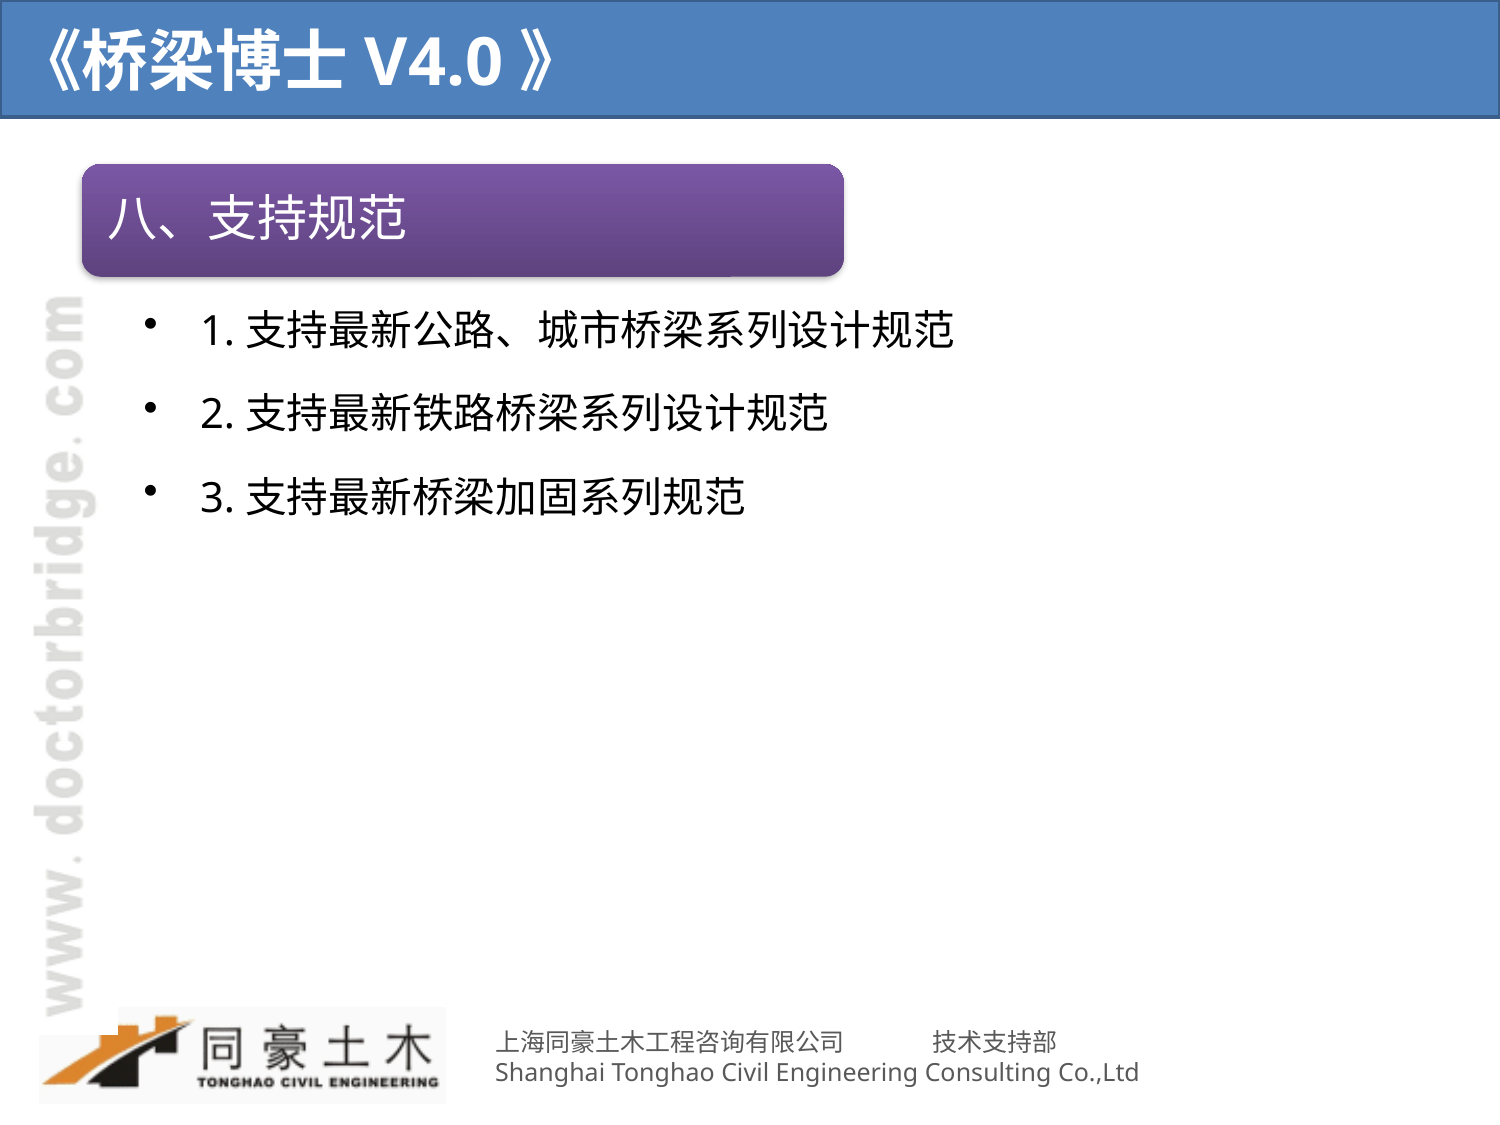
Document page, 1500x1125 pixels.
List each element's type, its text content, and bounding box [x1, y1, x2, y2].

text_box 上海同豪土木工程咨询有限公司 技术支持部 Shanghai Tonghao Civil Engineering Consulting Co.,Ltd [480, 1019, 1442, 1095]
picture [5, 290, 446, 1104]
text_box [81, 163, 844, 299]
text_box 《桥梁博士V4.0》 [0, 0, 1500, 119]
text_box 1.支持最新公路、城市桥梁系列设计规范 2.支持最新铁路桥梁系列设计规范 3.支持最新桥梁加固系列规范 [128, 271, 1372, 528]
